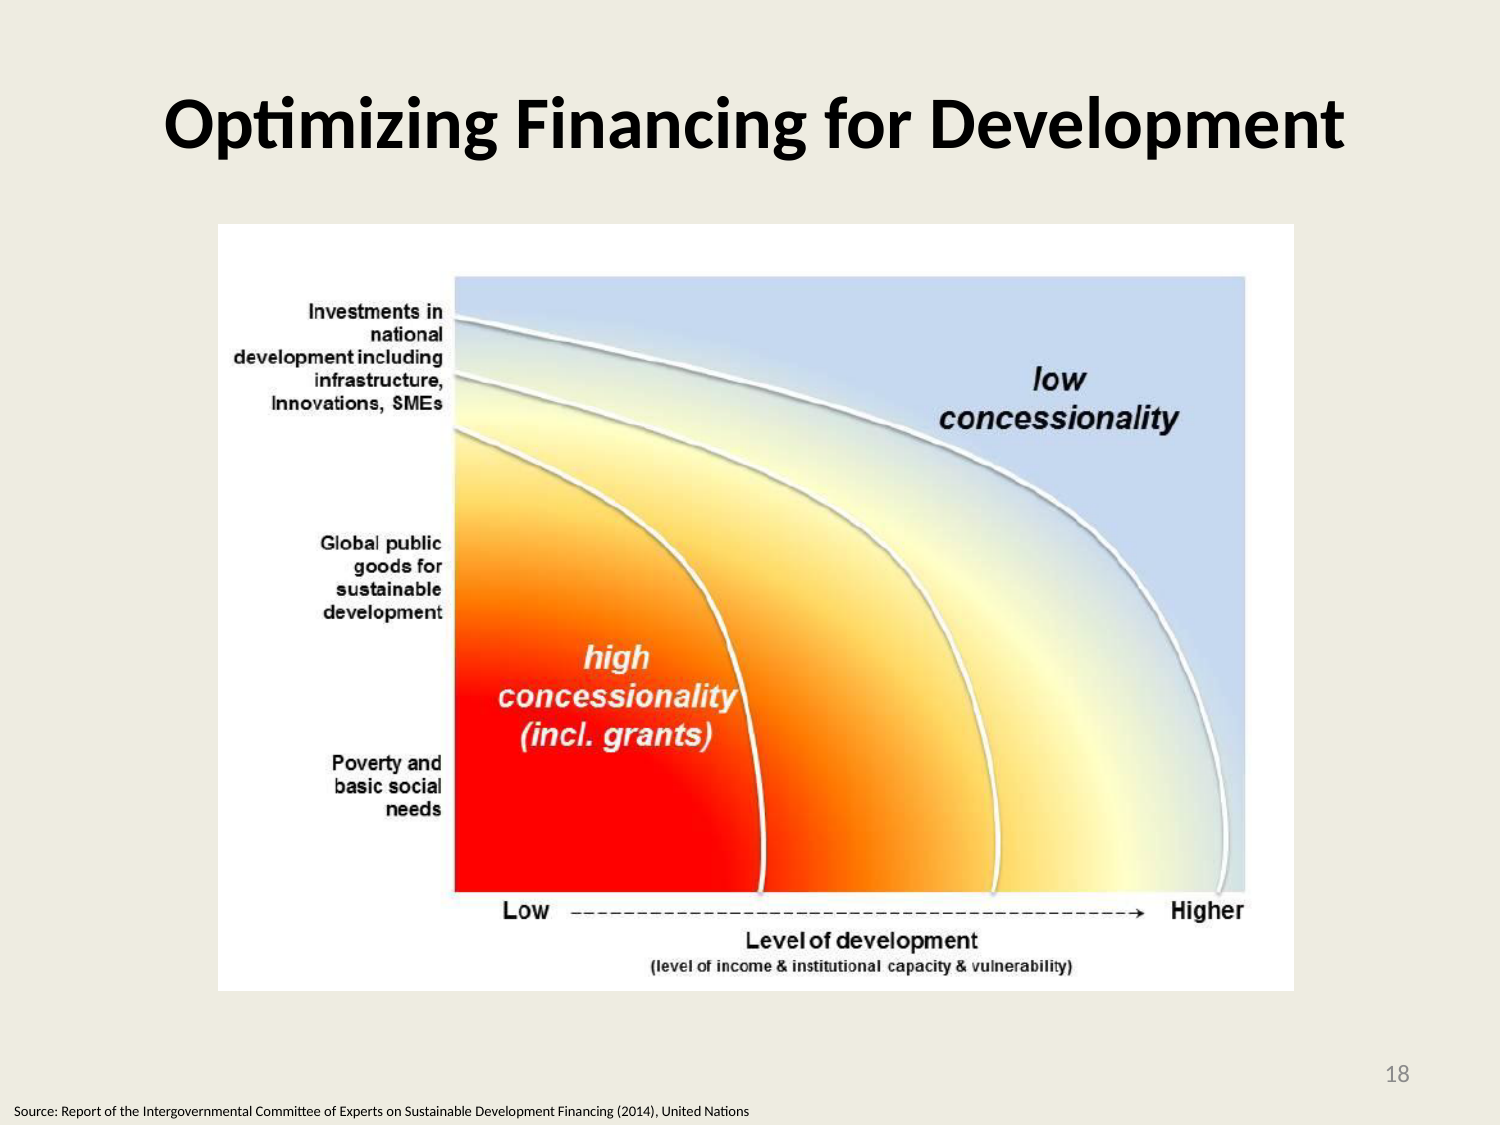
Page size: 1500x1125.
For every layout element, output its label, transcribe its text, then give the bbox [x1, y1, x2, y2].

slide_number 18 [1074, 1042, 1425, 1094]
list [218, 224, 1294, 991]
text_box Source: Report of the Intergovernmental Committee of Experts on Sustainable Development Financing (2014), United Nations [0, 1094, 1500, 1125]
title Optimizing Financing for Development [24, 37, 1488, 200]
